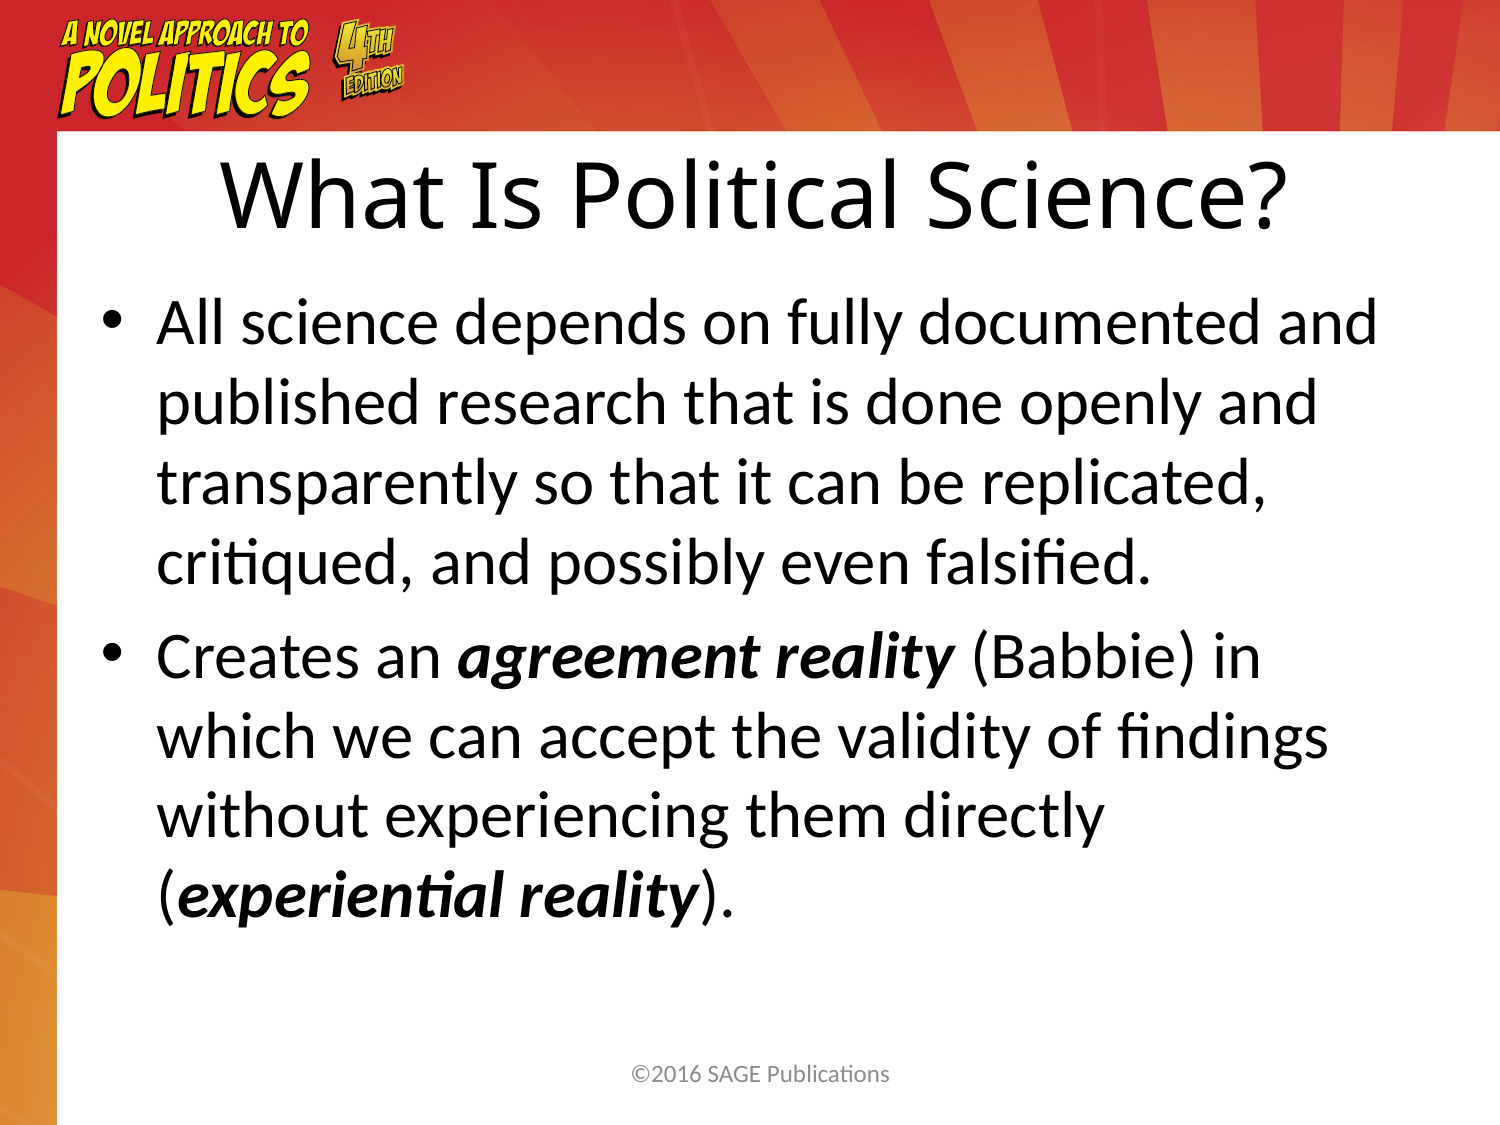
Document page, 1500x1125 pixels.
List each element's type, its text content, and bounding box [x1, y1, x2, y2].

list All science depends on fully documented and published research that is done openly and transparently so that it can be replicated, critiqued, and possibly even falsified. Creates an agreement reality (Babbie) in which we can accept the validity of findings without experiencing them directly (experiential reality). [85, 270, 1436, 1046]
picture [0, 0, 1500, 1125]
title What Is Political Science? [78, 104, 1429, 280]
